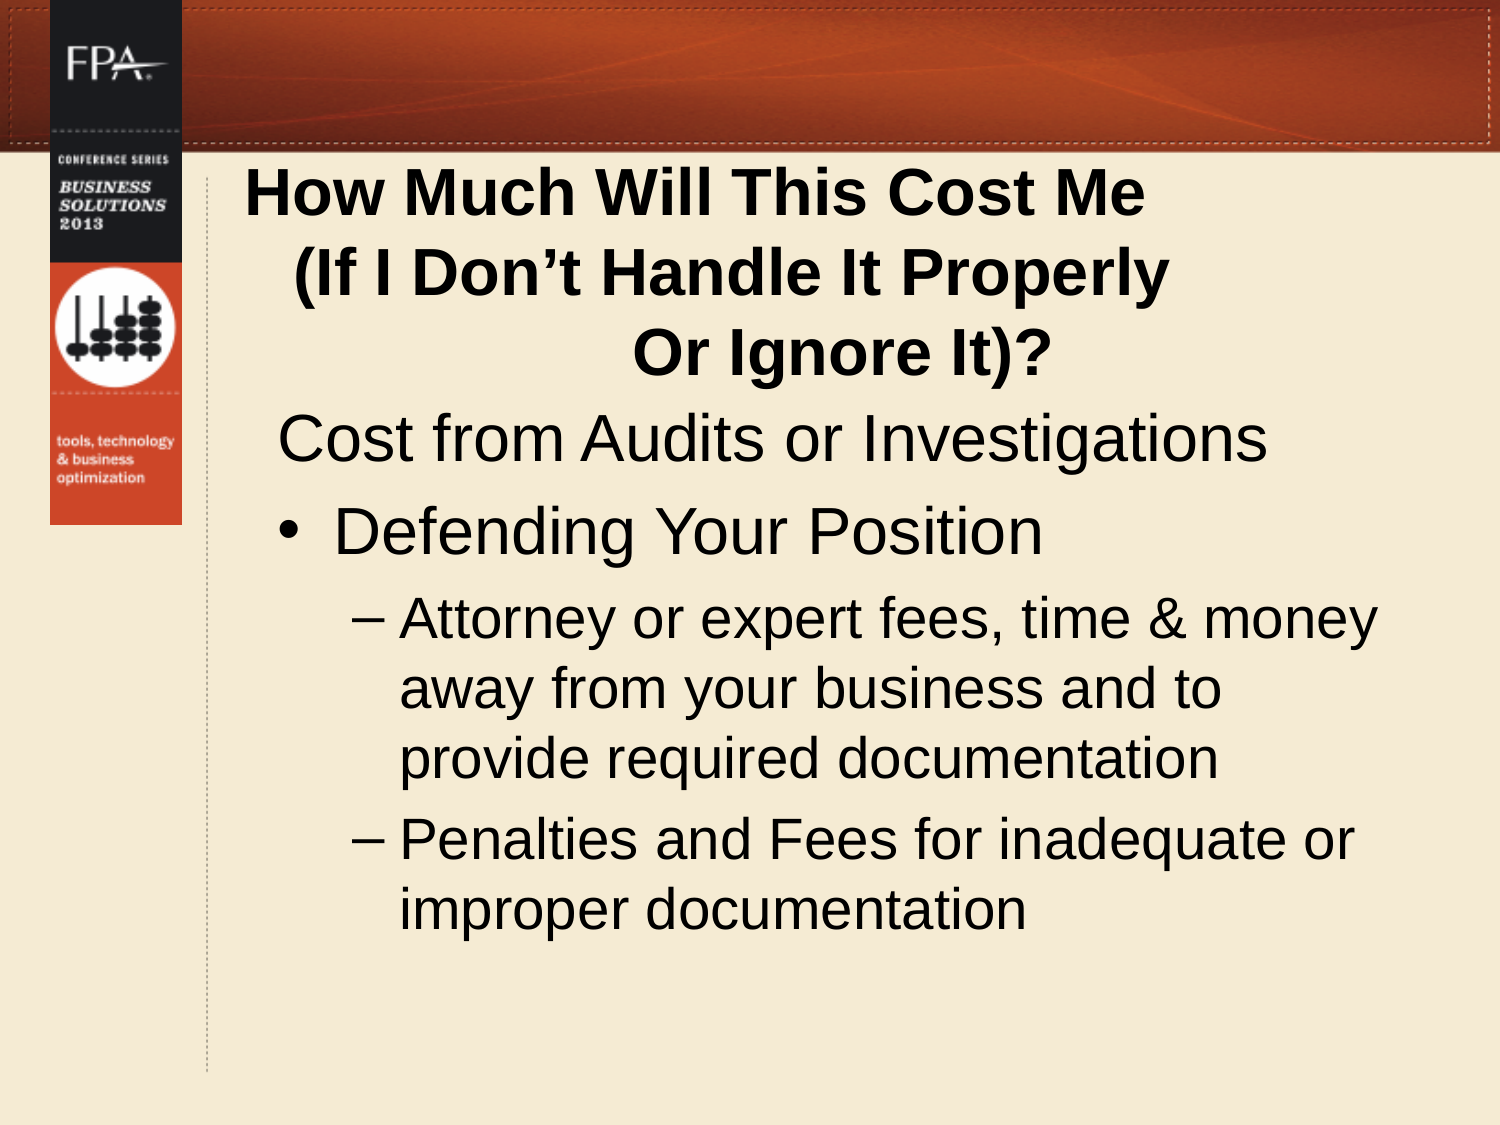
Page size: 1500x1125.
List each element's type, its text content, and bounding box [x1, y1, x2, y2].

title How Much Will This Cost Me (If I Don’t Handle It Properly Or Ignore It)? [224, 149, 1463, 388]
picture [0, 0, 1500, 1125]
list Cost from Audits or Investigations Defending Your Position Attorney or expert fees, time & money away from your business and to provide required documentation Penalties and Fees for inadequate or improper documentation [262, 387, 1425, 1005]
